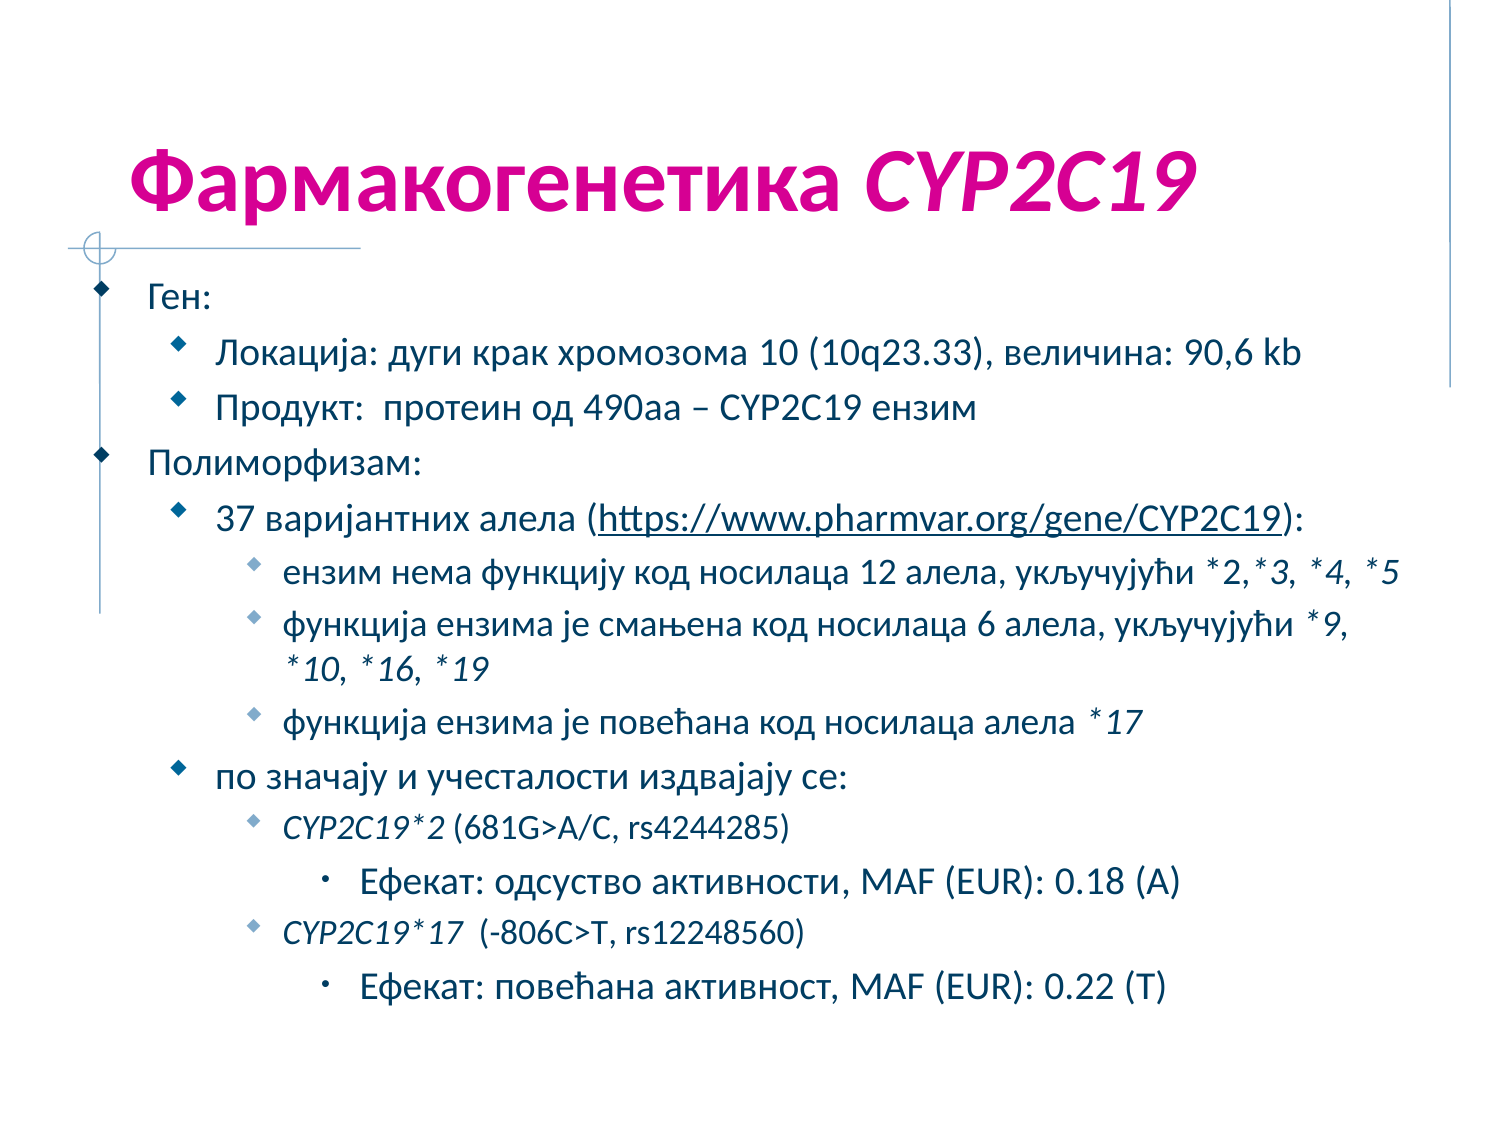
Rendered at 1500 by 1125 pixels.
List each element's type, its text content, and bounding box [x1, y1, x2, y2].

list Ген: Локација: дуги крак хромозома 10 (10q23.33), величина: 90,6 kb Продукт: протеин од 490аа – CYP2C19 ензим Полиморфизам: 37 варијантних алела (https://www.pharmvar.org/gene/CYP2C19): ензим нема функцију код носилаца 12 алела, укључујући *2,*3, *4, *5 функција ензима је смањена код носилаца 6 алела, укључујући *9, *10, *16, *19 функција ензима је повећана код носилаца алела *17 по значају и учесталости издвајају се: CYP2C19*2 (681G>A/C, rs4244285) Ефекат: одсуство активности, MAF (EUR): 0.18 (A) CYP2C19*17 (-806C>T, rs12248560) Ефекат: повећана активност, MAF (EUR): 0.22 (Т) [74, 262, 1426, 1036]
title Фармакогенетика CYP2C19 [113, 49, 1436, 238]
